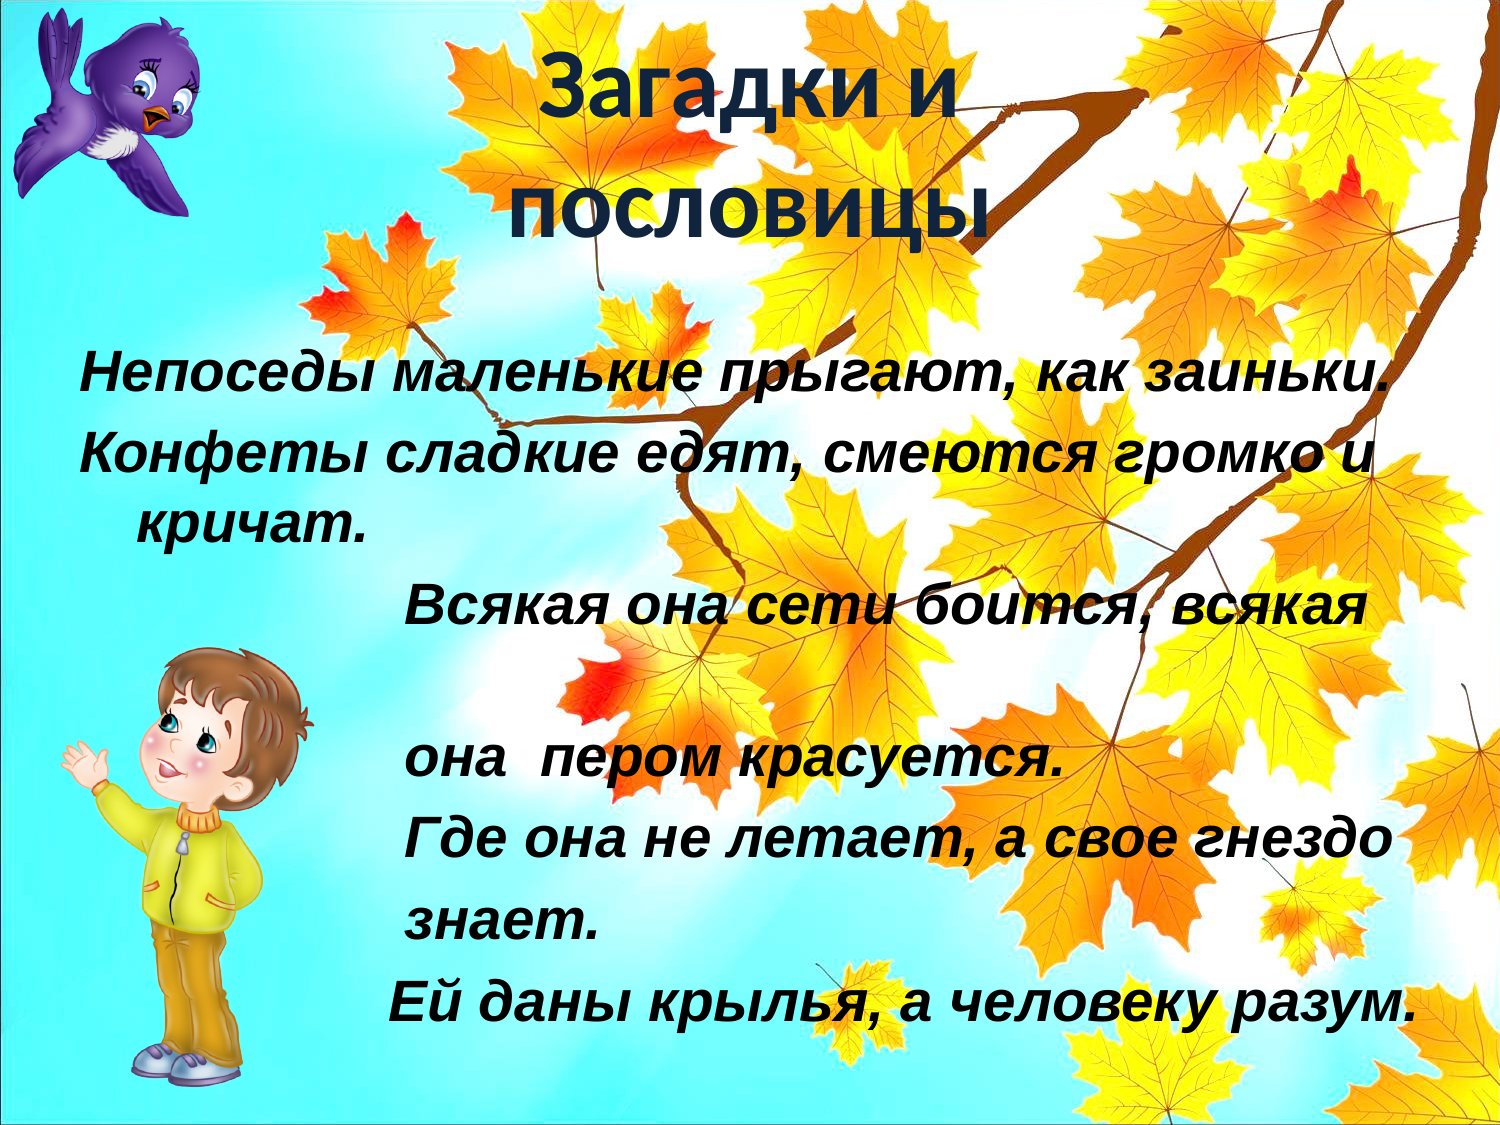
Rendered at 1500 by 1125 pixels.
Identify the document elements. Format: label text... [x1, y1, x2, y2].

picture [0, 0, 1500, 1125]
title Загадки и пословицы [336, 43, 1164, 232]
list Непоседы маленькие прыгают, как заиньки. Конфеты сладкие едят, смеются громко и кричат. Всякая она сети боится, всякая она пером красуется. Где она не летает, а свое гнездо знает. Ей даны крылья, а человеку разум. [64, 243, 1460, 1083]
